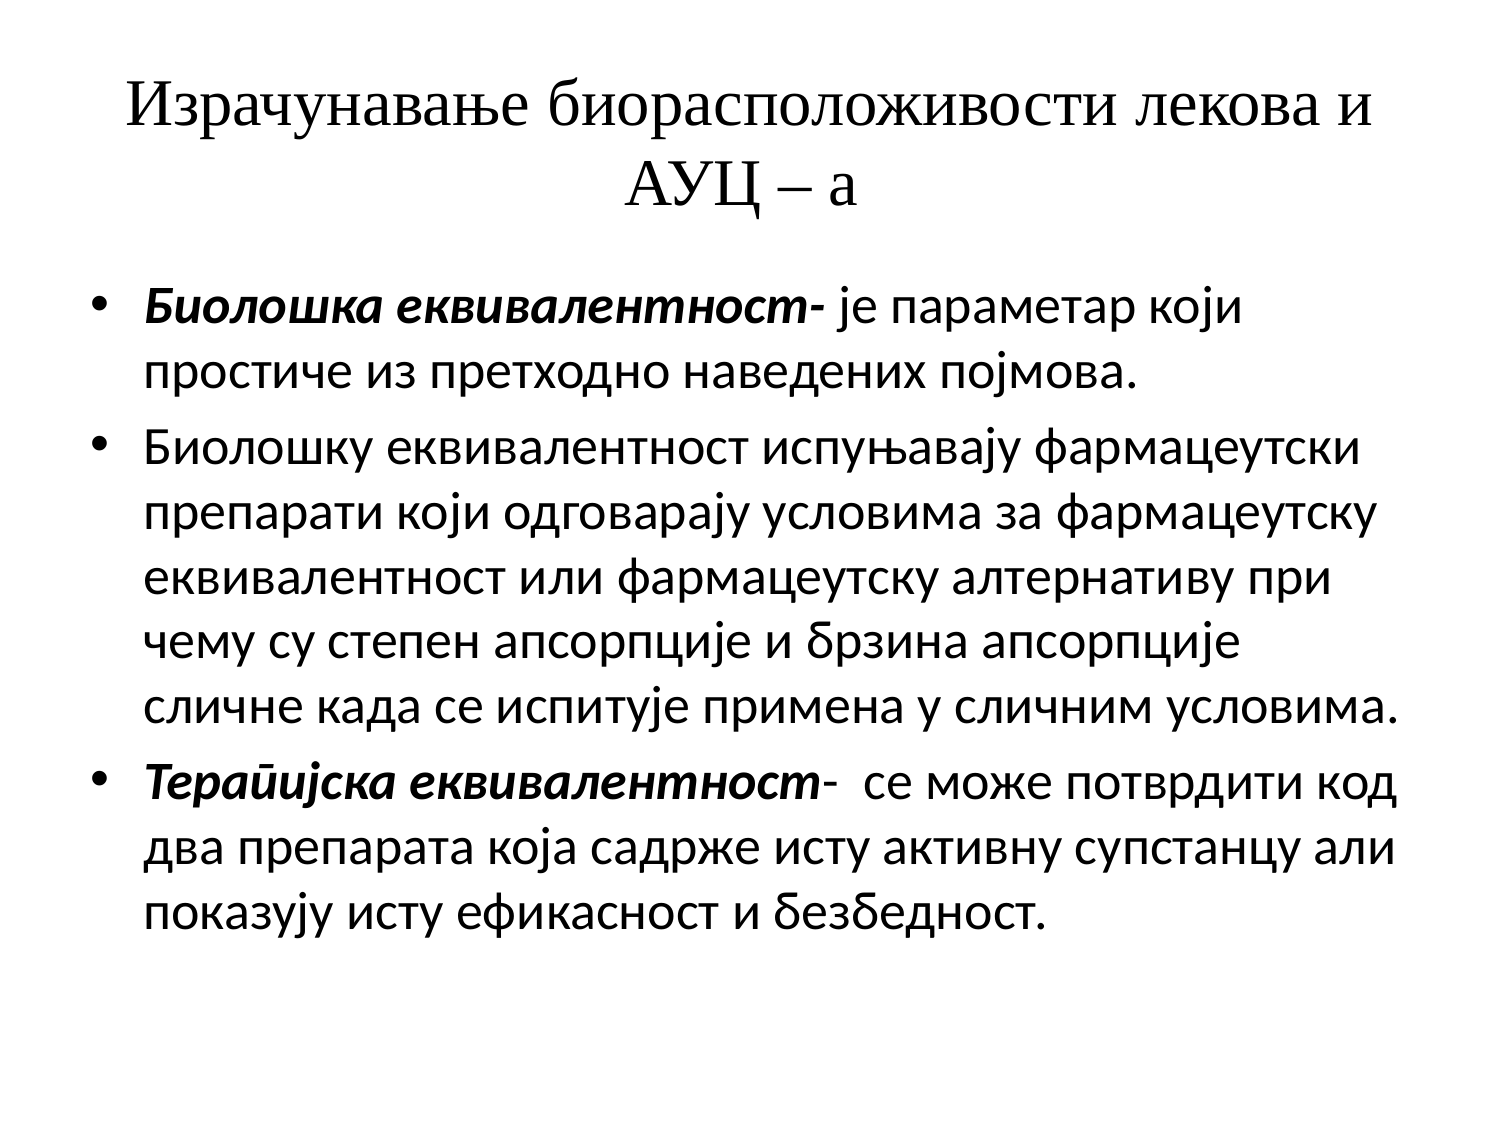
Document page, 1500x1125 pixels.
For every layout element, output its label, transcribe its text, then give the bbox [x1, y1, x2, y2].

title Израчунавање биорасположивости лекова и АУЦ – а [75, 45, 1425, 233]
list Биолошка еквивалентност- је параметар који простиче из претходно наведених појмова. Биолошку еквивалентност испуњавају фармацеутски препарати који одговарају условима за фармацеутску еквивалентност или фармацеутску алтернативу при чему су степен апсорпције и брзина апсорпције сличне када се испитује примена у сличним условима. Терапијска еквивалентност- се може потврдити код два препарата која садрже исту активну супстанцу али показују исту ефикасност и безбедност. [75, 262, 1425, 1035]
